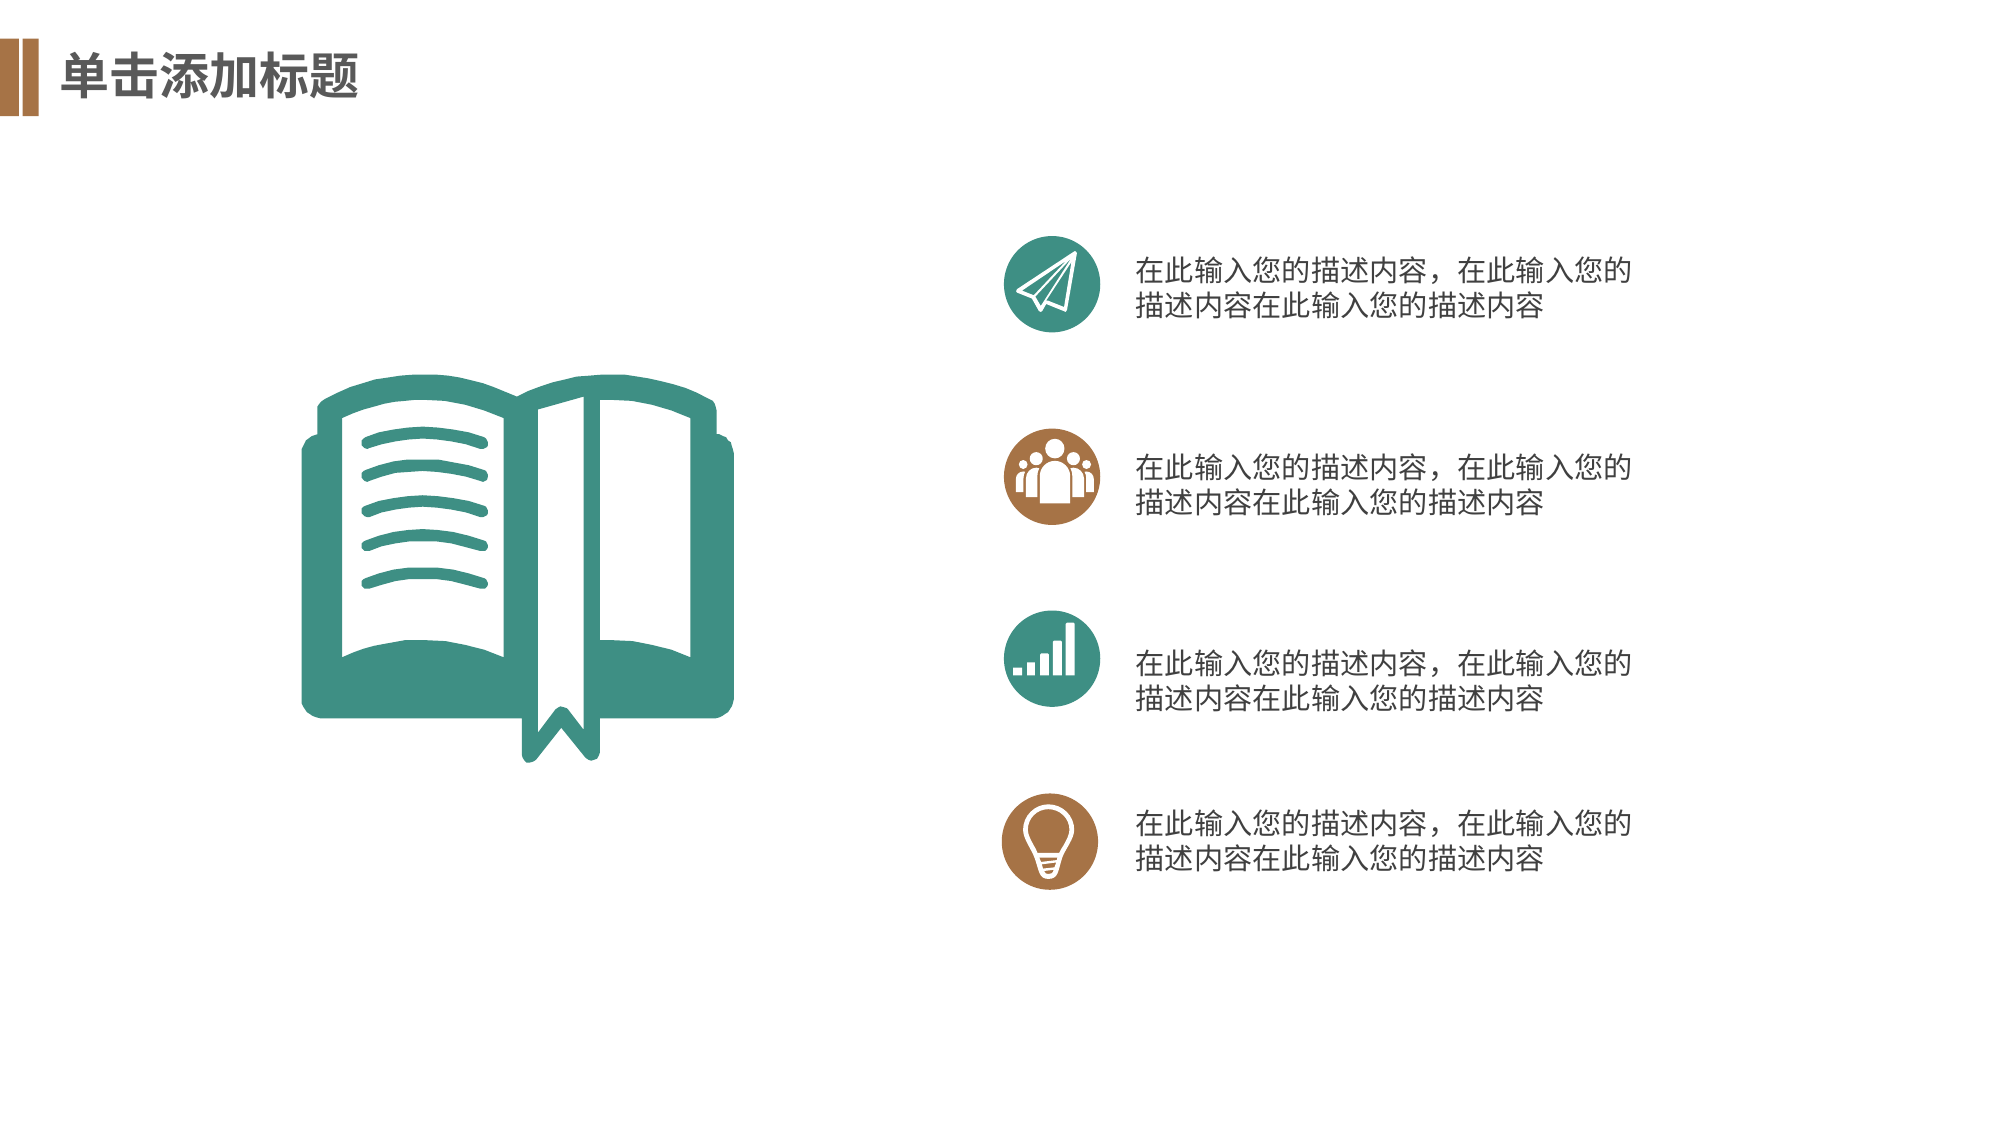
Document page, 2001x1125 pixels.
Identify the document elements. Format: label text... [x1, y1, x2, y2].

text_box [1001, 793, 1098, 890]
text_box 在此输入您的描述内容，在此输入您的描述内容在此输入您的描述内容 [1120, 798, 1667, 883]
text_box 单击添加标题 [44, 37, 540, 113]
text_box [1003, 428, 1101, 525]
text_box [1003, 610, 1101, 707]
text_box [22, 38, 40, 117]
text_box [0, 38, 20, 117]
text_box [301, 374, 734, 763]
text_box 在此输入您的描述内容，在此输入您的描述内容在此输入您的描述内容 [1120, 244, 1667, 330]
text_box 在此输入您的描述内容，在此输入您的描述内容在此输入您的描述内容 [1120, 637, 1667, 723]
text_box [1003, 235, 1101, 333]
text_box 在此输入您的描述内容，在此输入您的描述内容在此输入您的描述内容 [1120, 442, 1667, 527]
